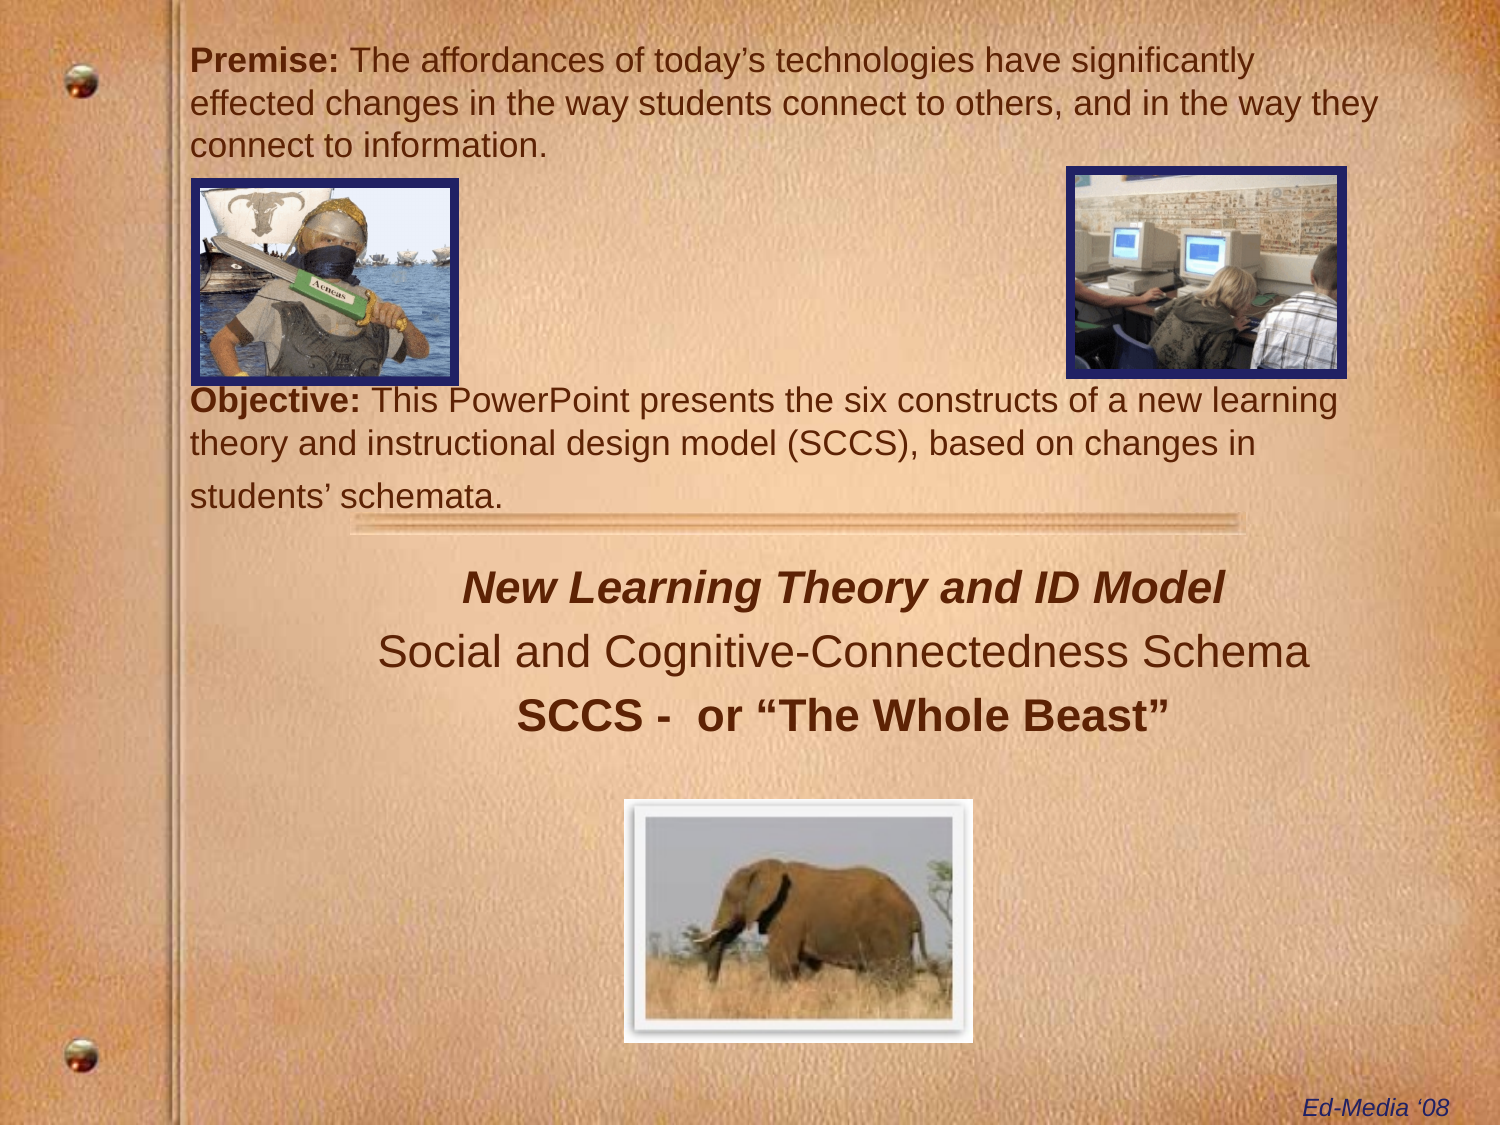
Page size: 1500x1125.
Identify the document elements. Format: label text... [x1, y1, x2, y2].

text_box New Learning Theory and ID Model Social and Cognitive-Connectedness Schema SCCS - or “The Whole Beast” [187, 549, 1500, 748]
text_box Ed-Media ‘08 [1287, 1083, 1465, 1125]
title Premise: The affordances of today’s technologies have significantly effected changes in the way students connect to others, and in the way they connect to information. Objective: This PowerPoint presents the six constructs of a new learning theory and instructional design model (SCCS), based on changes in students’ schemata. [174, 124, 1401, 526]
picture [0, 0, 1500, 1125]
